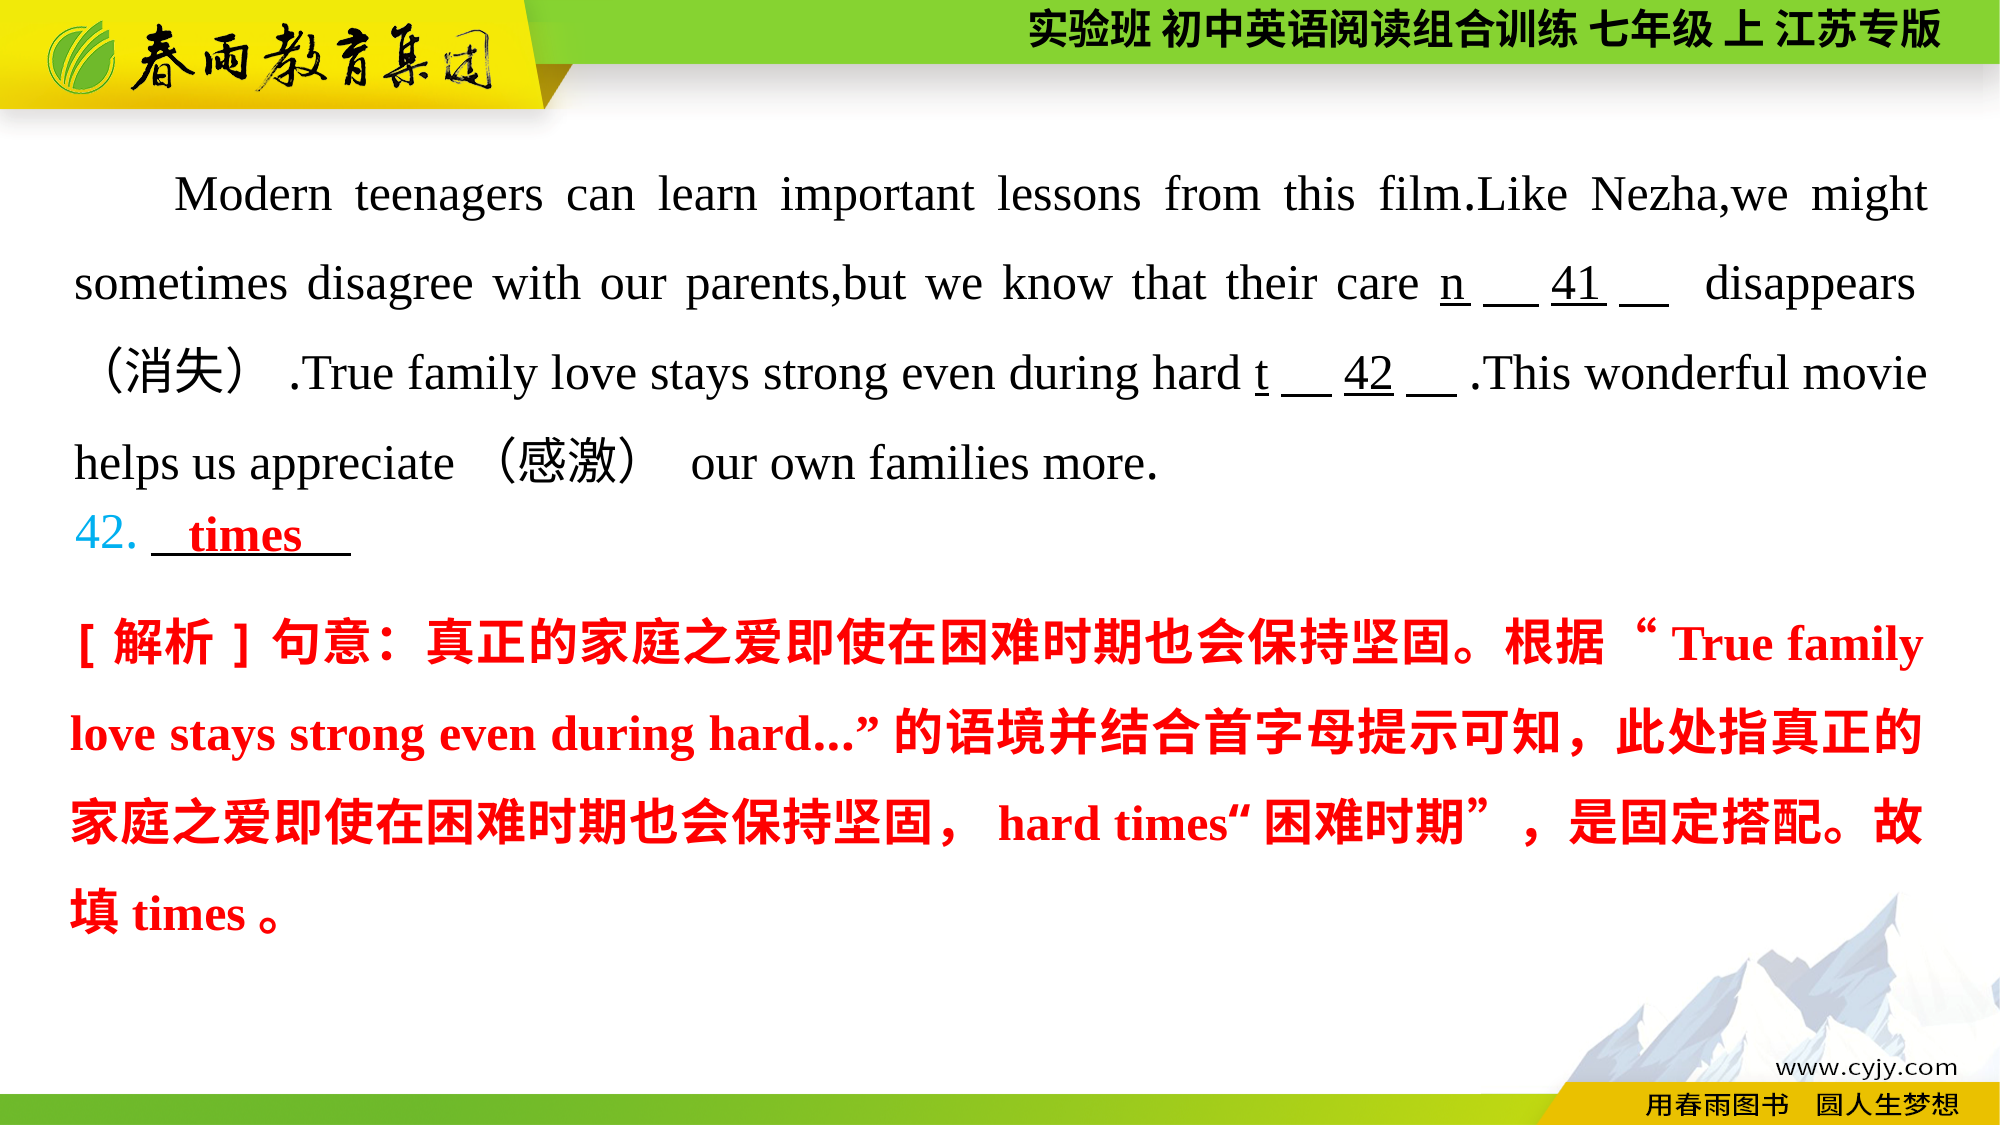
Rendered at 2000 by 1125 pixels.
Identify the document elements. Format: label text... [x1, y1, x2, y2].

picture [0, 0, 2000, 1125]
text_box 42. [60, 491, 366, 567]
text_box [解析]句意：真正的家庭之爱即使在困难时期也会保持坚固。根据“True family love stays strong even during hard...”的语境并结合首字母提示可知，此处指真正的家庭之爱即使在困难时期也会保持坚固，hard times“困难时期”，是固定搭配。故填times。 [54, 573, 1939, 949]
list Modern teenagers can learn important lessons from this film.Like Nezha,we might sometimes disagree with our parents,but we know that their care n 41 disappears（消失）.True family love stays strong even during hard t 42 .This wonderful movie helps us appreciate（感激） our own families more. [59, 122, 1944, 490]
text_box times [173, 494, 318, 569]
